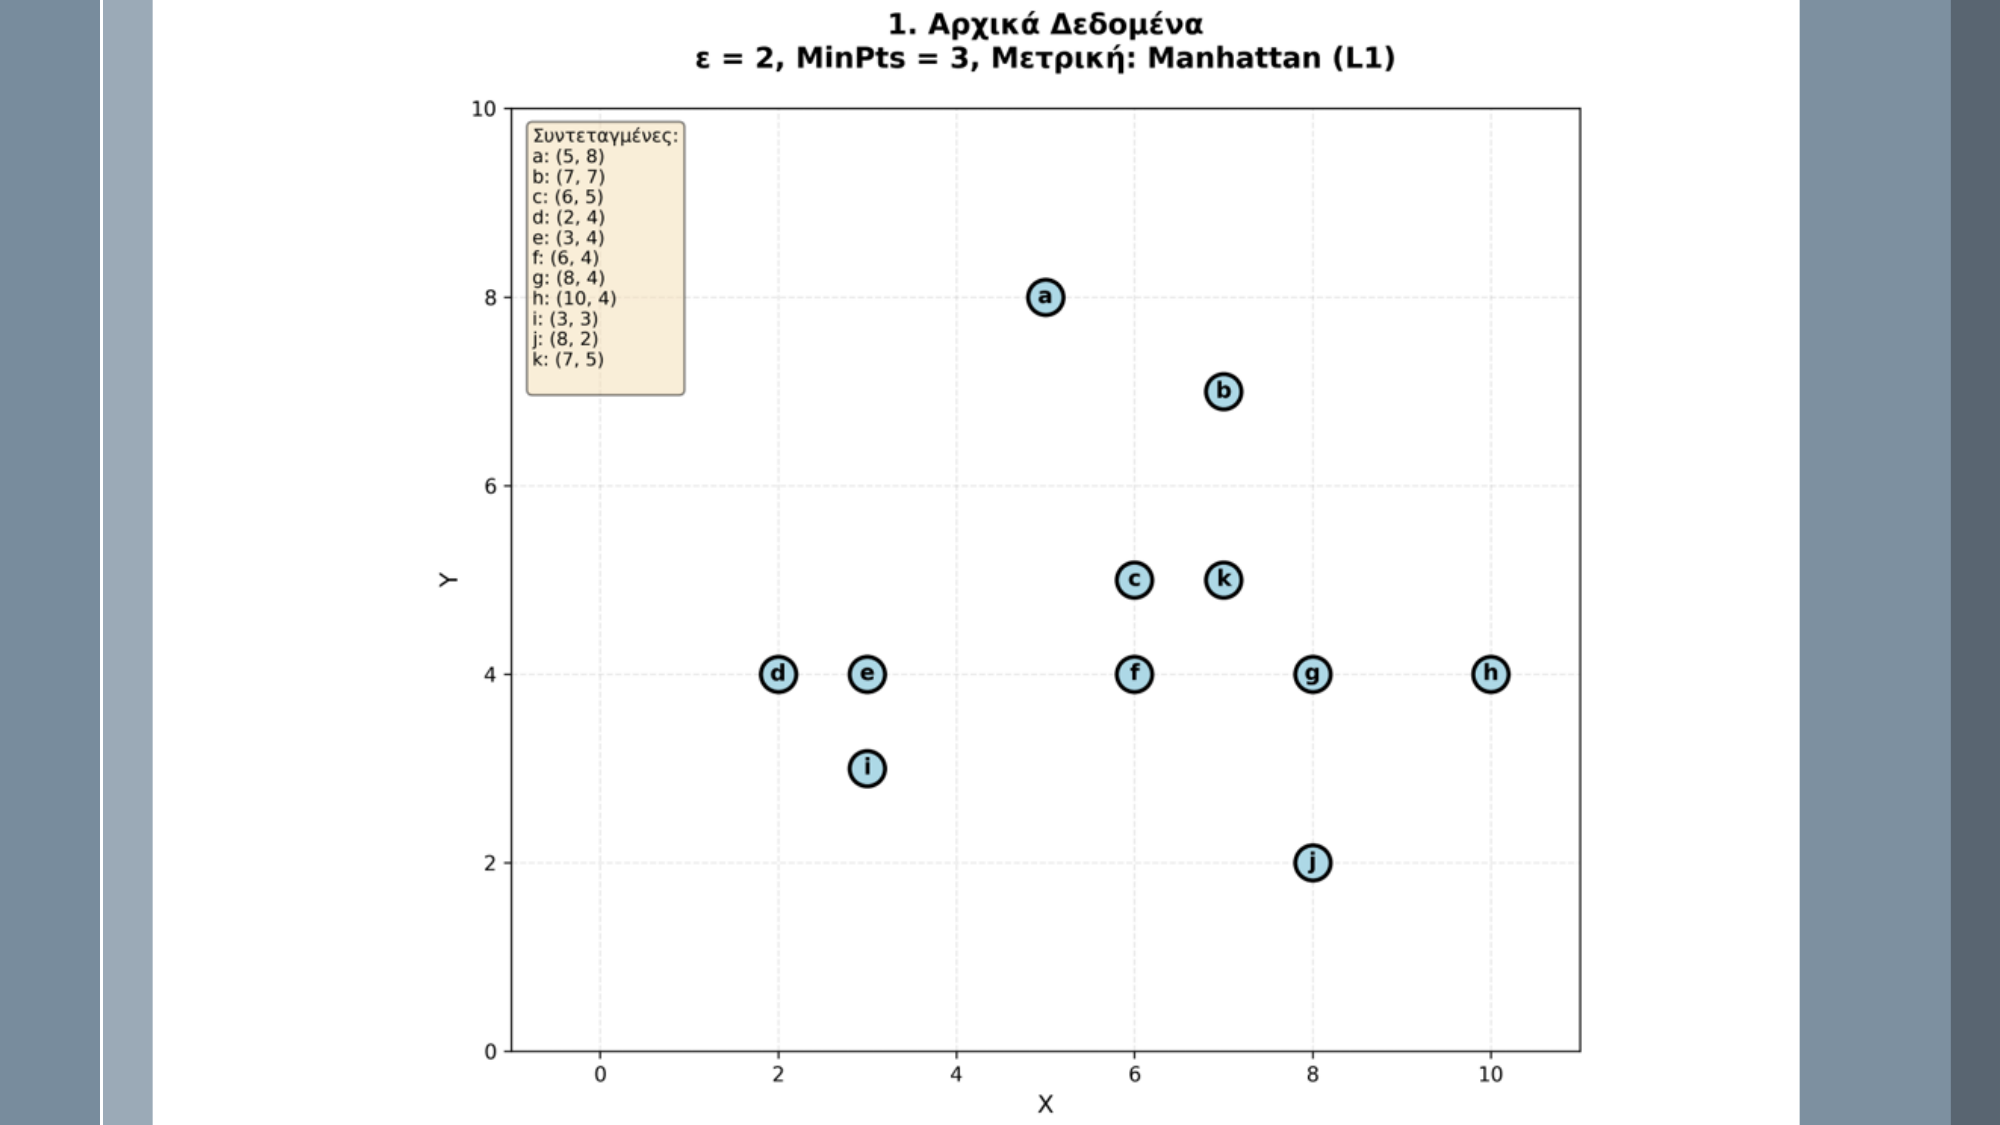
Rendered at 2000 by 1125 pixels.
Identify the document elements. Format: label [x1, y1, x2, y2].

picture [405, 0, 1594, 1125]
